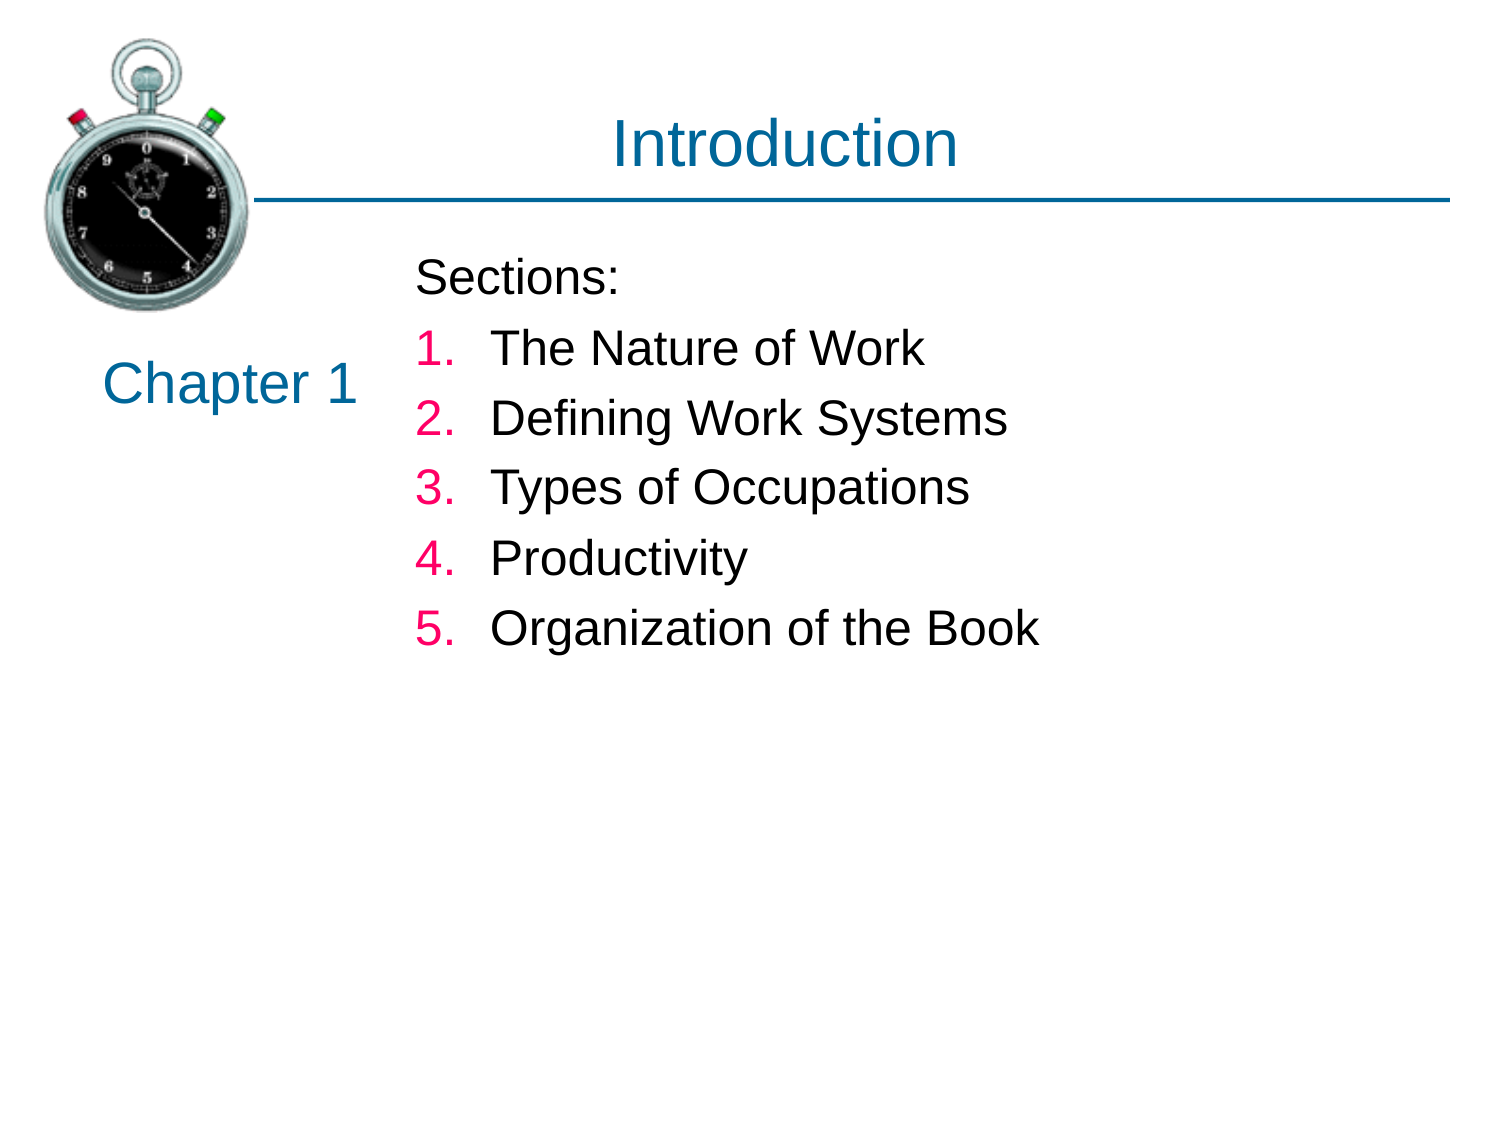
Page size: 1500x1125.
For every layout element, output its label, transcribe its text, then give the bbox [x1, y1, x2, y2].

picture [37, 37, 254, 313]
list Sections: The Nature of Work Defining Work Systems Types of Occupations Productivity Organization of the Book [399, 237, 1450, 975]
text_box Chapter 1 [87, 337, 375, 423]
title Introduction [275, 37, 1297, 188]
